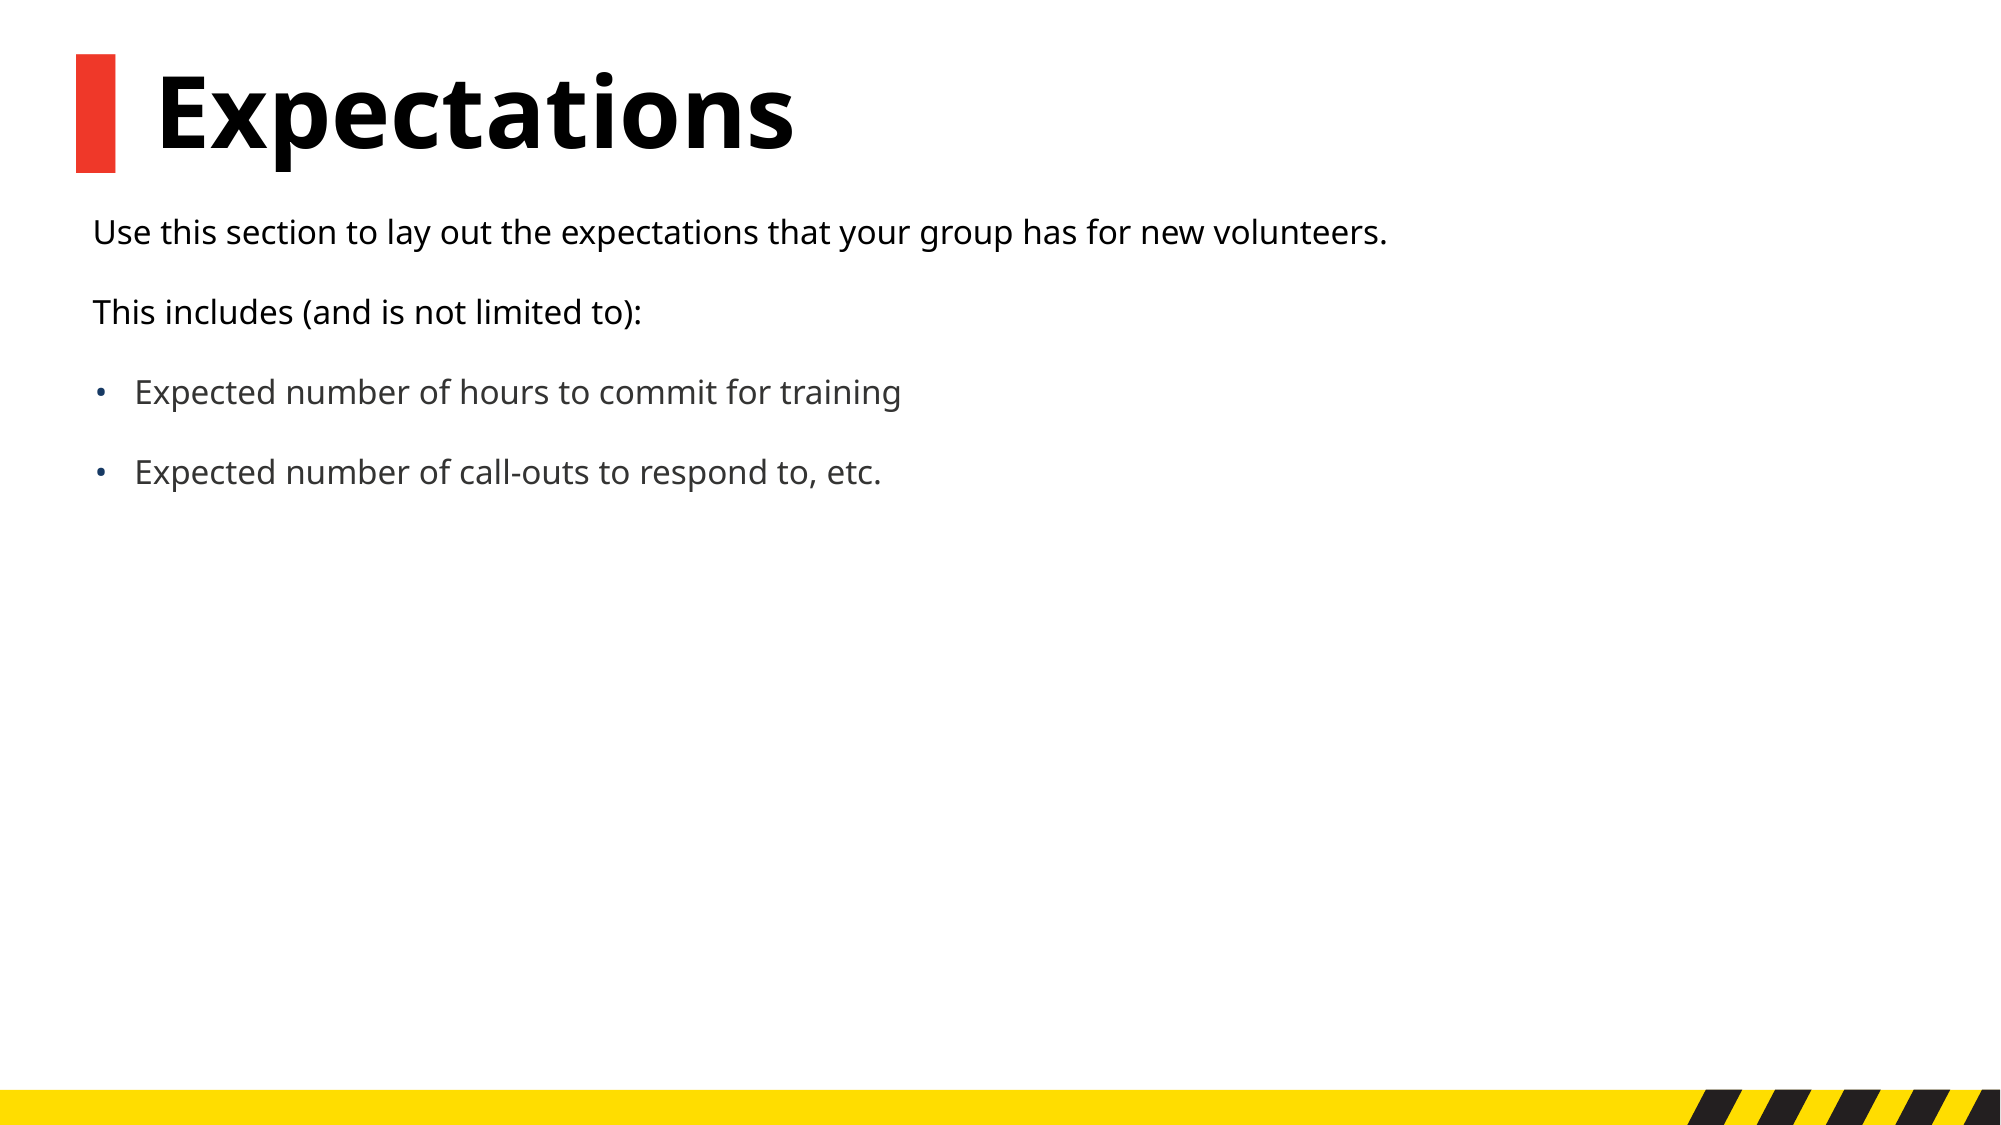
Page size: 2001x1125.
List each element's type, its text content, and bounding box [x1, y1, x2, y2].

text_box ▌Expectations [62, 40, 1584, 176]
text_box Use this section to lay out the expectations that your group has for new volunteers. This includes (and is not limited to): • Expected number of hours to commit for training • Expected number of call-outs to respond to, etc. [78, 204, 1923, 499]
